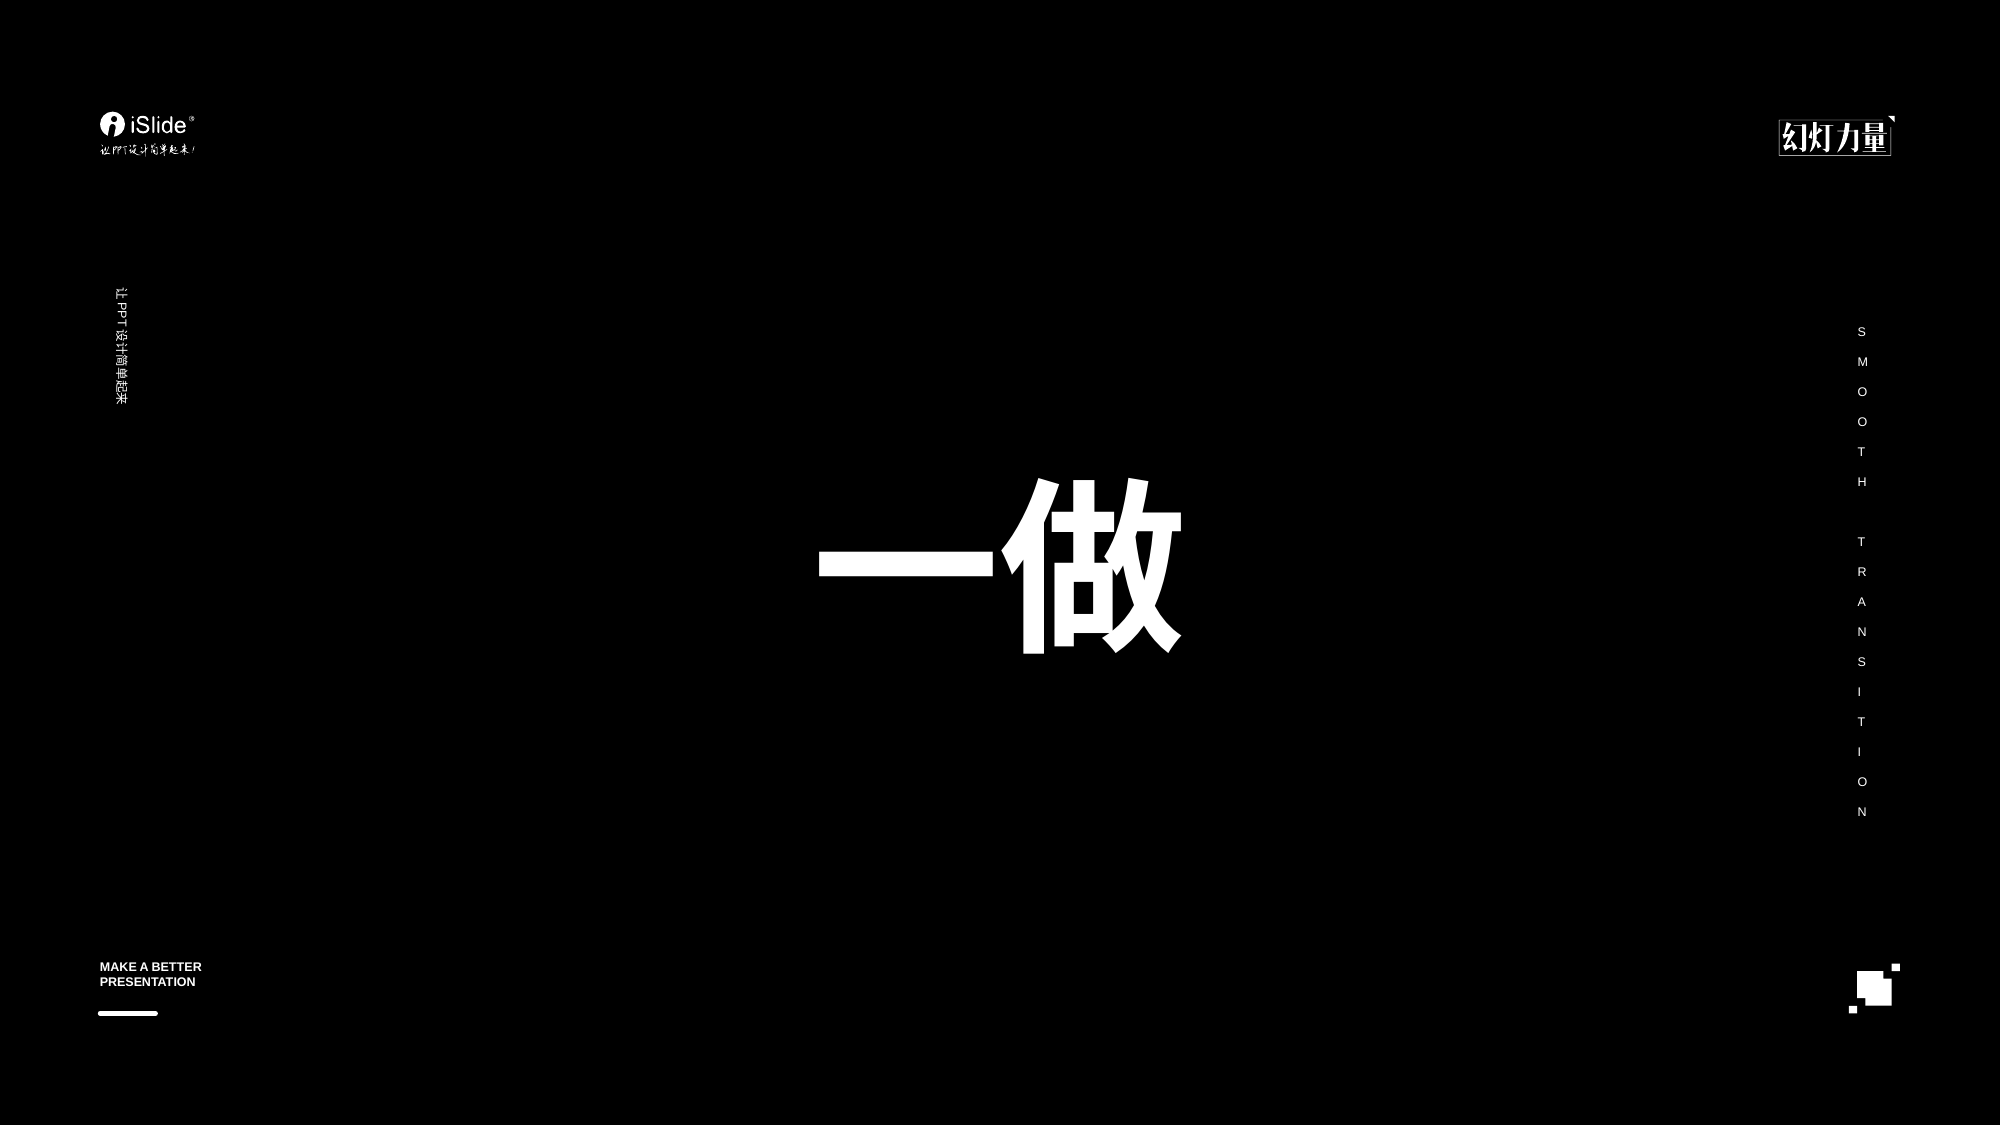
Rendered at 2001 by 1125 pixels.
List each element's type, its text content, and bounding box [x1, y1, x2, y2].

text_box 一做 [211, 405, 1788, 719]
